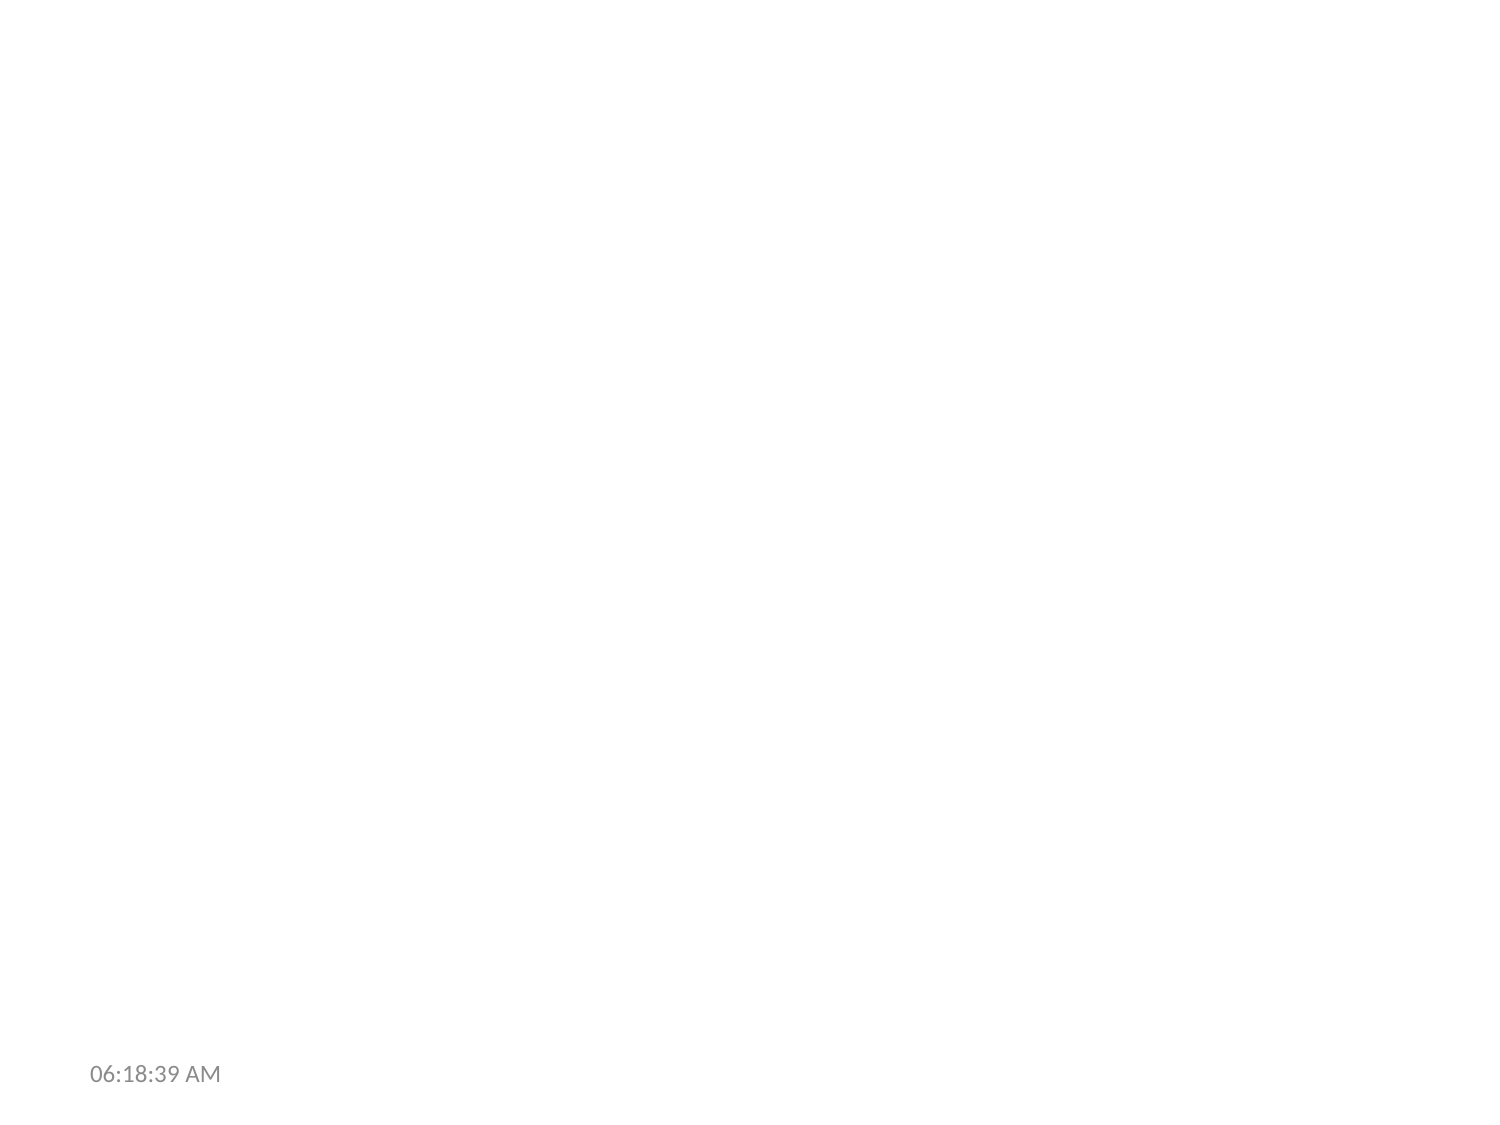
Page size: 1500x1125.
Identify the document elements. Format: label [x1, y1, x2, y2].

slide_number [75, 1042, 425, 1103]
